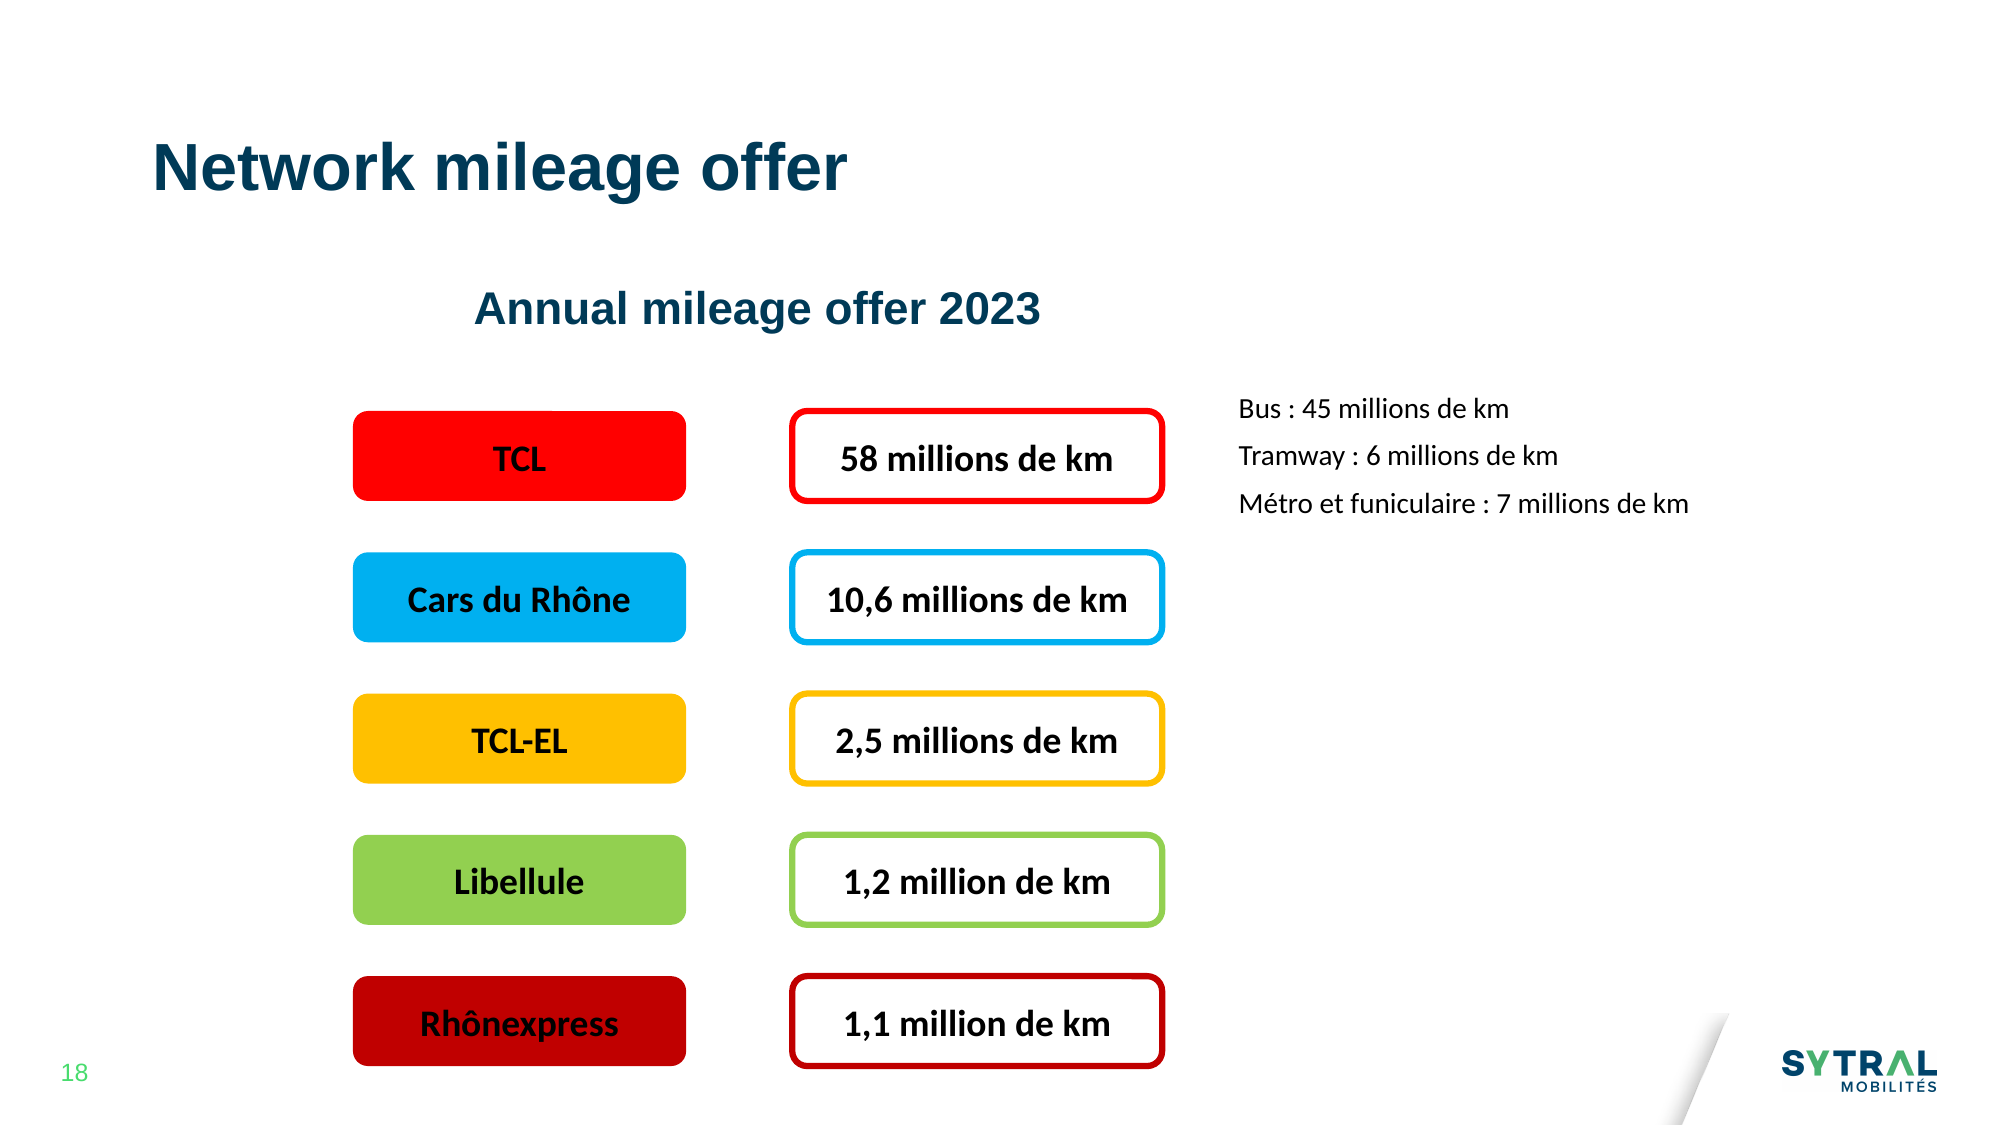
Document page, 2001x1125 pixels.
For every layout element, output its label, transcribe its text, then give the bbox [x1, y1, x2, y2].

text_box TCL-EL [351, 692, 688, 785]
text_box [45, 1041, 1649, 1101]
picture [1584, 1013, 2001, 1125]
text_box 1,1 million de km [791, 975, 1164, 1041]
text_box 58 millions de km [791, 409, 1164, 502]
text_box 1,2 million de km [791, 833, 1164, 926]
text_box Annual mileage offer 2023 [353, 278, 1163, 383]
text_box Network mileage offer [137, 59, 1863, 278]
text_box Rhônexpress [351, 975, 688, 1041]
text_box 10,6 millions de km [791, 551, 1164, 644]
text_box Cars du Rhône [351, 551, 688, 644]
text_box 2,5 millions de km [791, 692, 1164, 785]
text_box TCL [351, 409, 688, 502]
text_box Libellule [351, 833, 688, 926]
text_box Bus : 45 millions de km Tramway : 6 millions de km Métro et funiculaire : 7 millions de km [1215, 381, 1931, 527]
